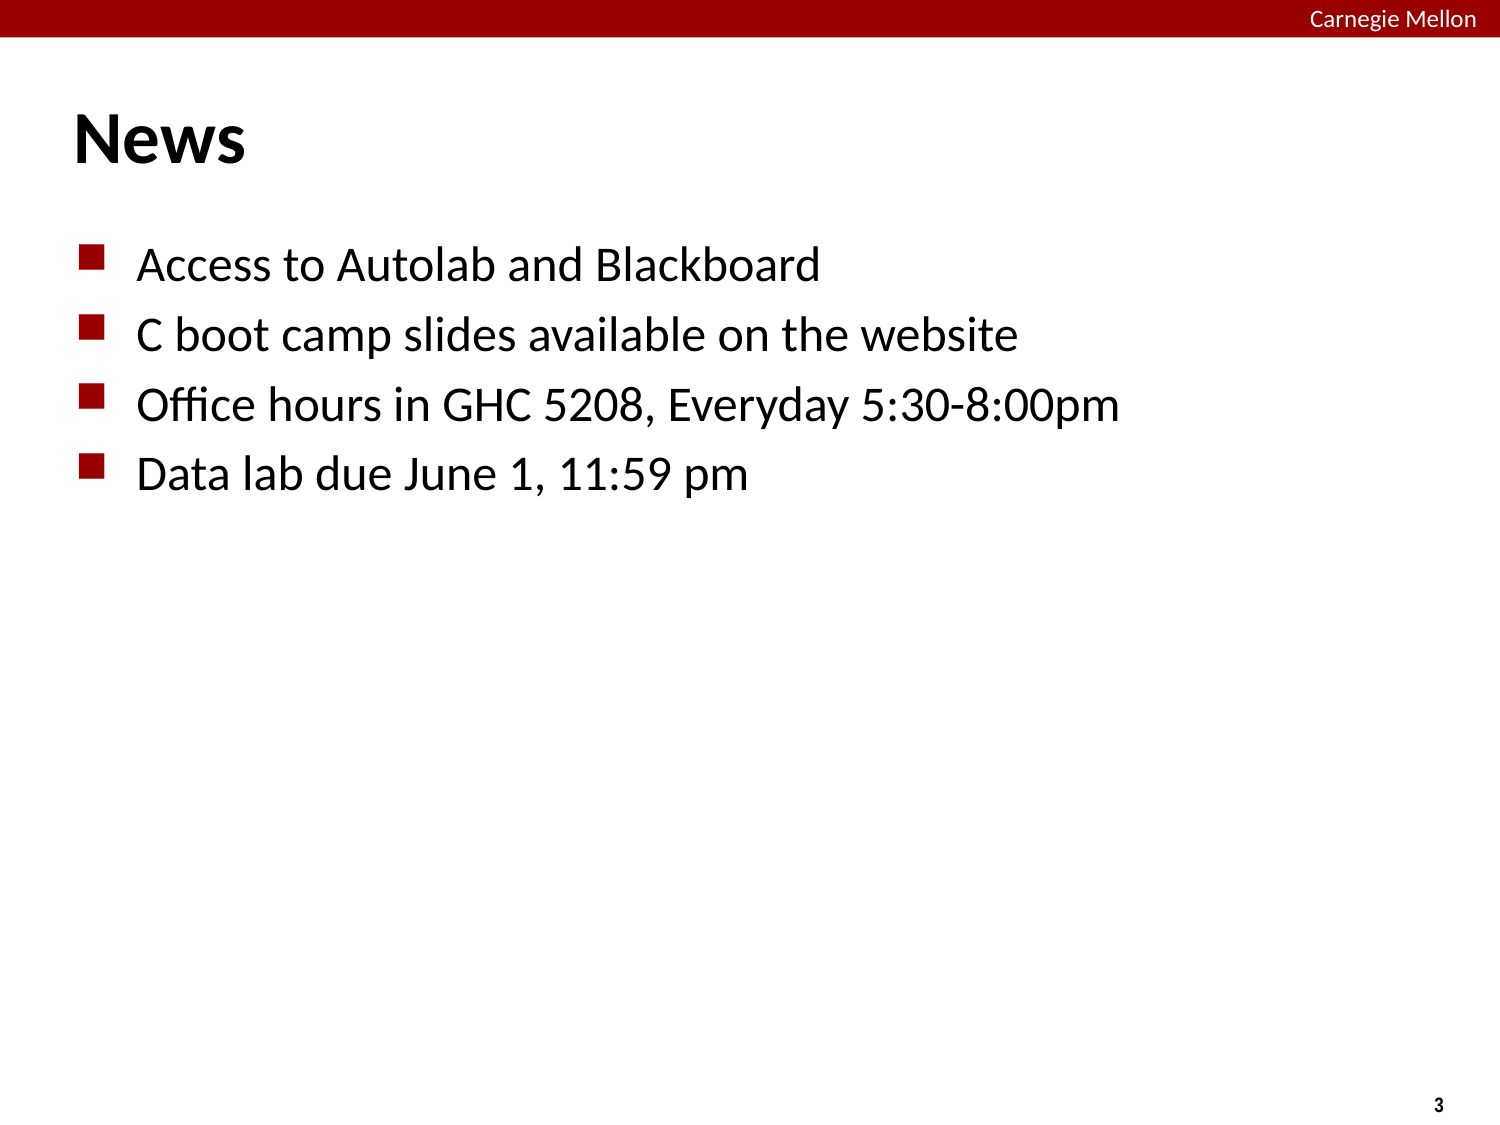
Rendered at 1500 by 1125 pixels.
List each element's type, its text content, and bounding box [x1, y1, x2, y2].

title News [58, 71, 1305, 197]
list Access to Autolab and Blackboard C boot camp slides available on the website Office hours in GHC 5208, Everyday 5:30-8:00pm Data lab due June 1, 11:59 pm [64, 223, 1361, 1040]
